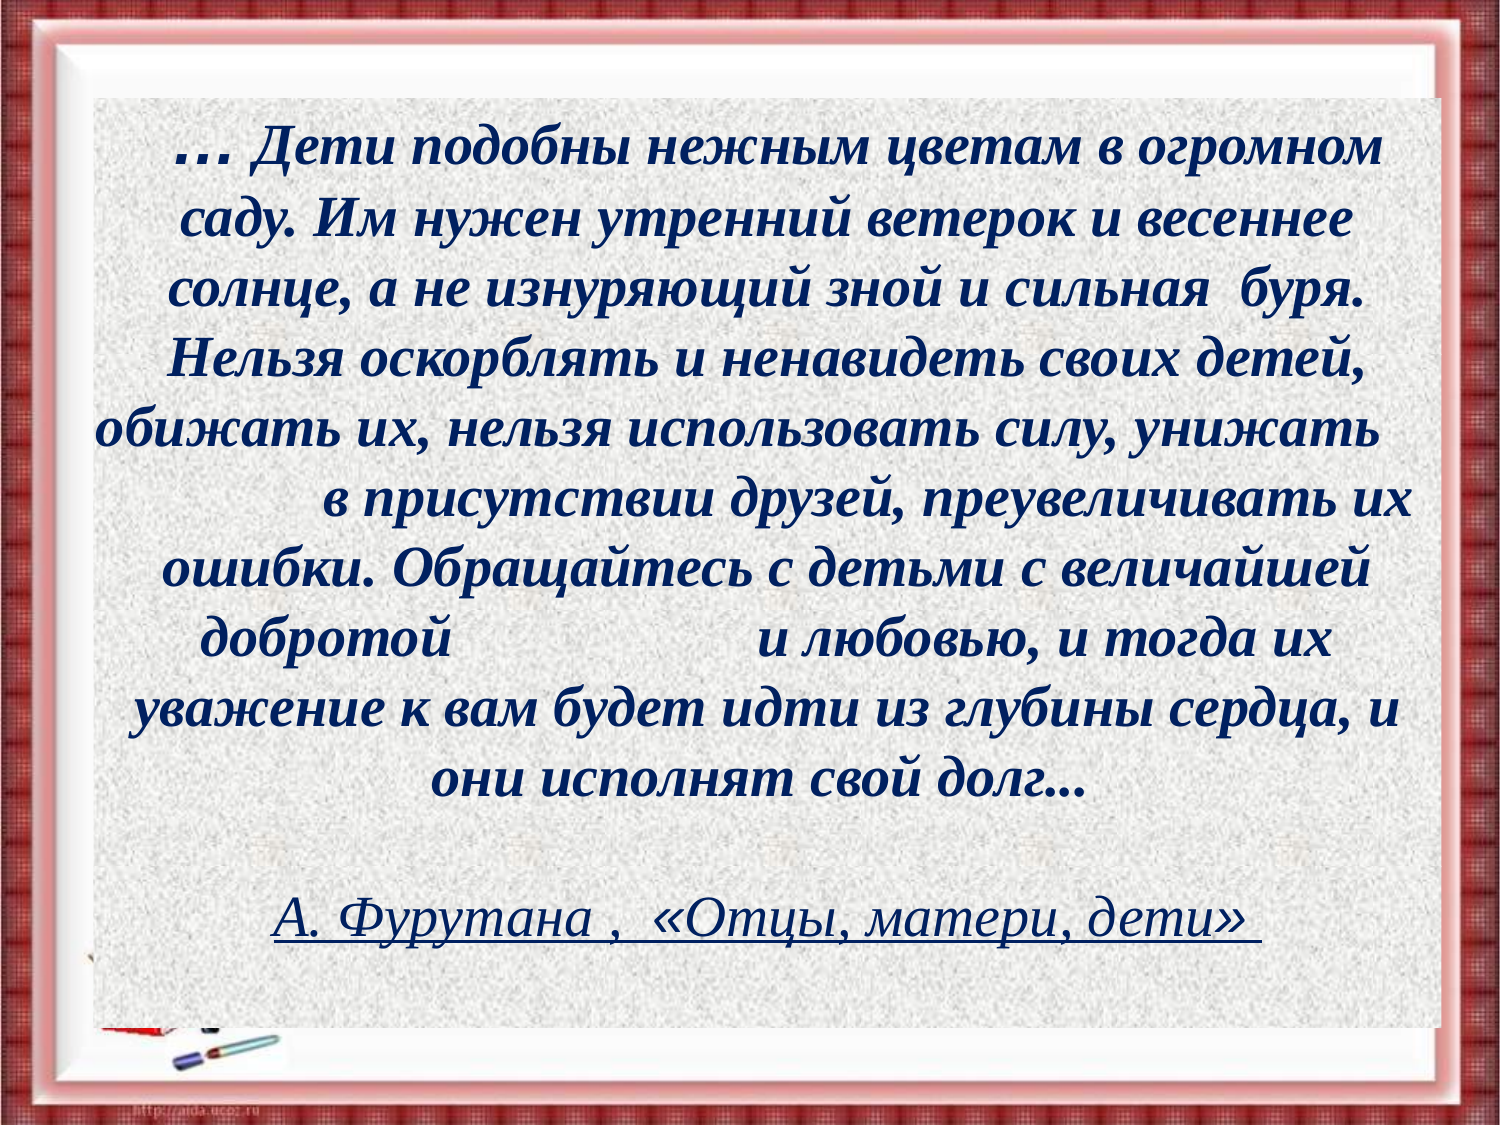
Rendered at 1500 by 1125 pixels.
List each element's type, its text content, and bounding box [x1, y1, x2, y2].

text_box … Дети подобны нежным цветам в огромном саду. Им нужен утренний ветерок и весеннее солнце, а не изнуряющий зной и сильная буря. Нельзя оскорблять и ненавидеть своих детей, обижать их, нельзя использовать силу, унижать в присутствии друзей, преувеличивать их ошибки. Обращайтесь с детьми с величайшей добротой и любовью, и тогда их уважение к вам будет идти из глубины сердца, и они исполнят свой долг... А. Фурутана , «Отцы, матери, дети» [93, 98, 1442, 1028]
picture [0, 0, 1500, 1125]
